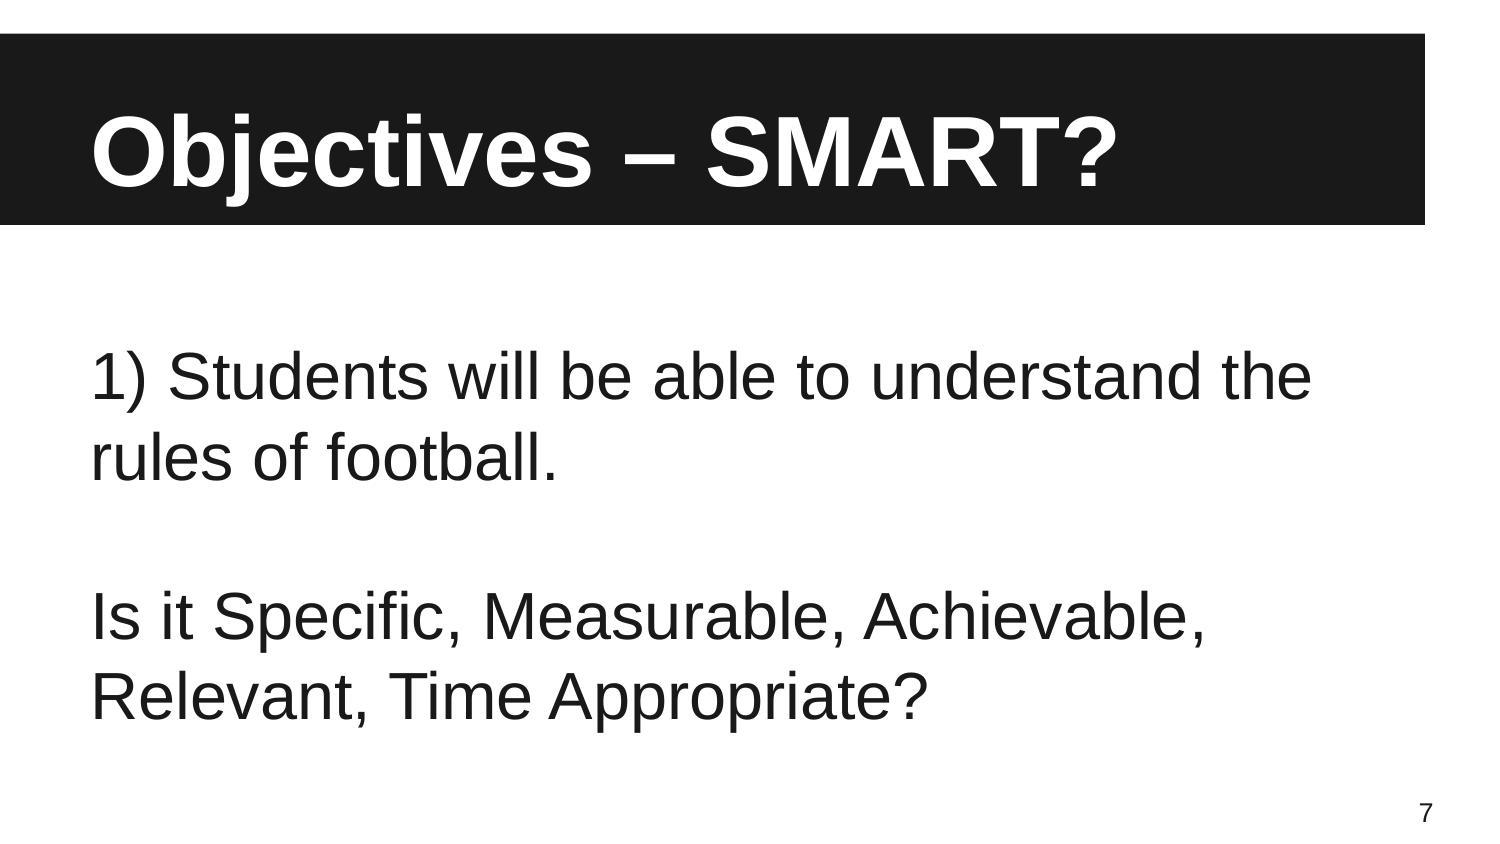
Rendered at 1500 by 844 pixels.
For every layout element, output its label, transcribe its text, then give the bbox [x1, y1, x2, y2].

slide_number 7 [1403, 779, 1494, 844]
list 1) Students will be able to understand the rules of football. Is it Specific, Measurable, Achievable, Relevant, Time Appropriate? [75, 318, 1425, 808]
title Objectives – SMART? [75, 33, 1425, 222]
